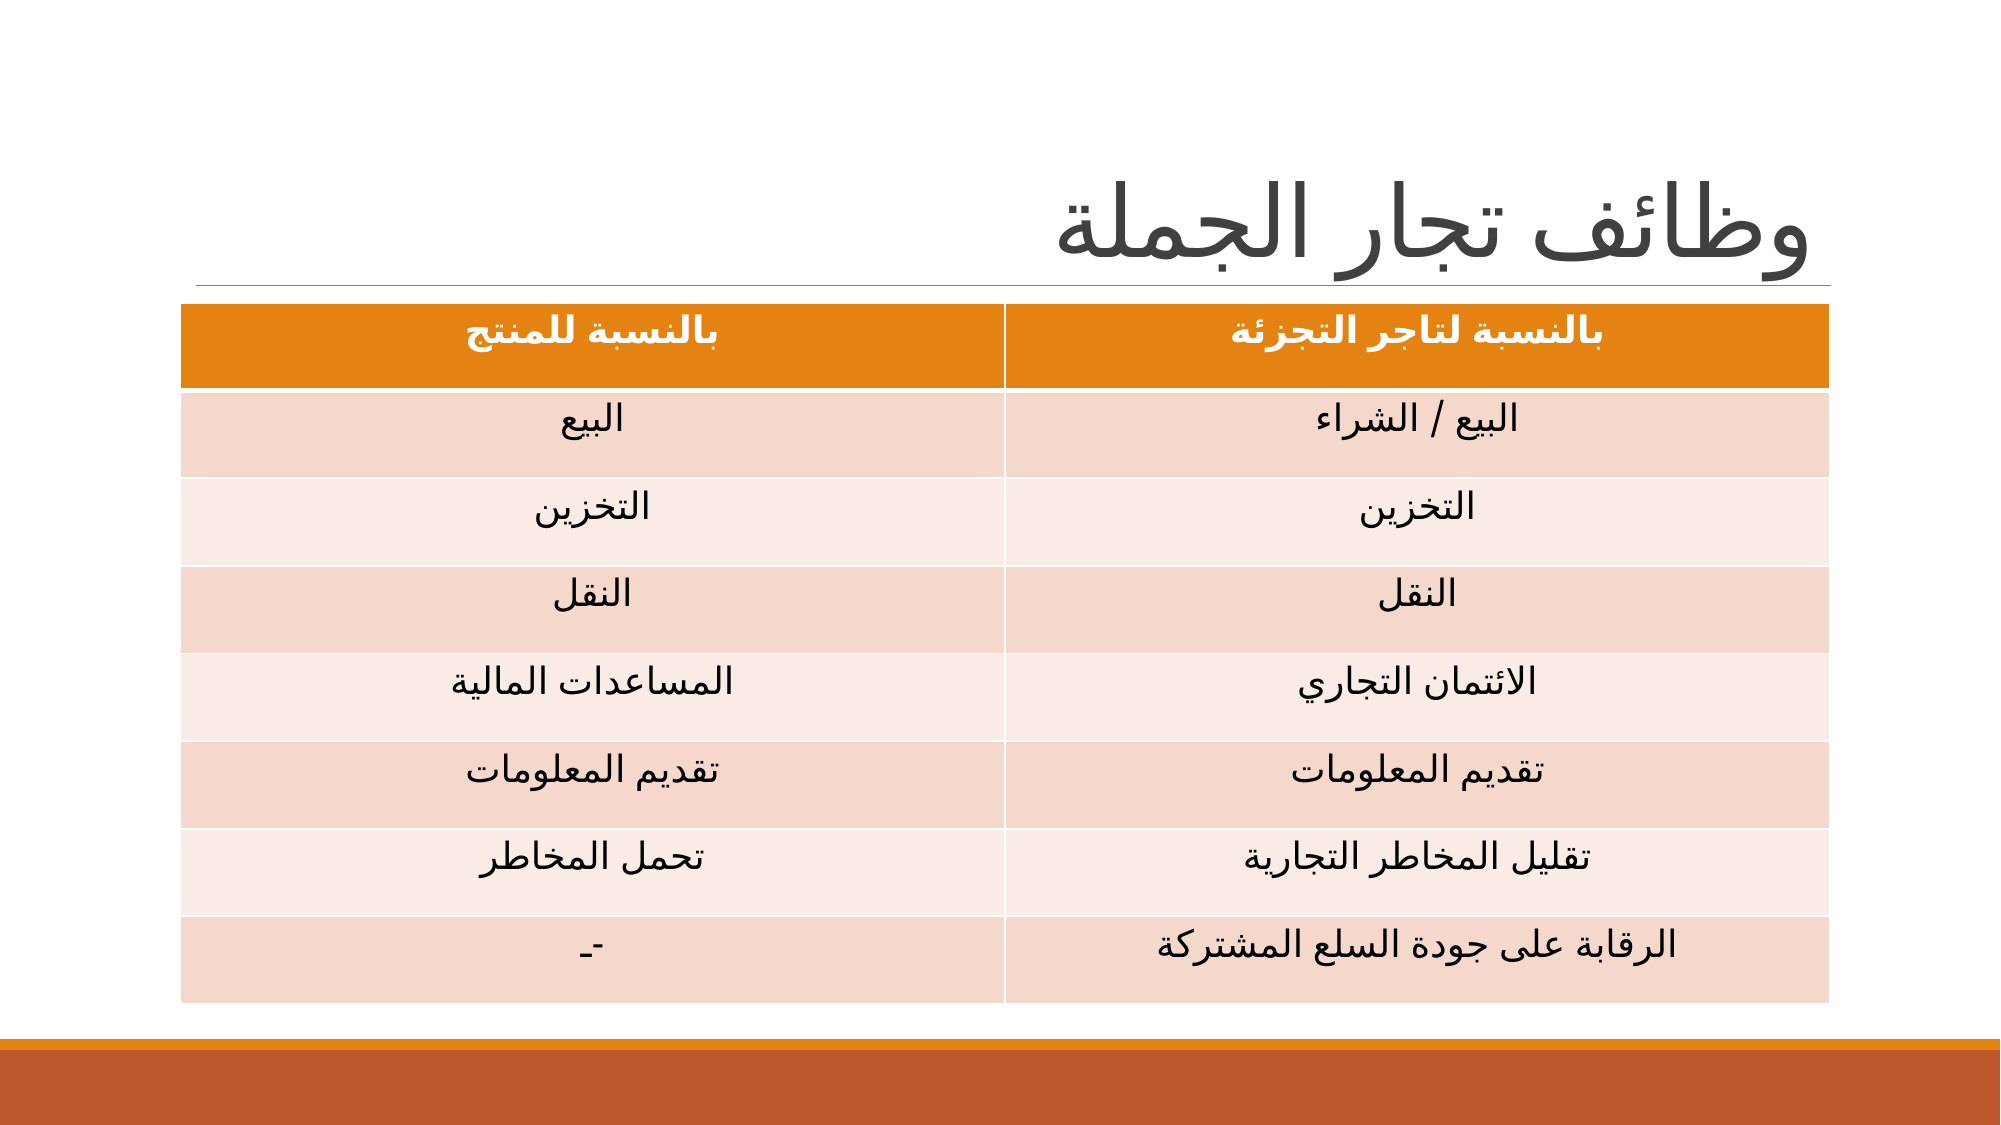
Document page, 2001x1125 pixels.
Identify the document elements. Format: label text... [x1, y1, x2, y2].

table_cell تقديم المعلومات [181, 742, 1004, 828]
table_cell تقديم المعلومات [1006, 742, 1829, 828]
table_cell البيع / الشراء [1006, 393, 1829, 477]
table_cell الرقابة على جودة السلع المشتركة [1006, 917, 1829, 1003]
table_header بالنسبة لتاجر التجزئة [1006, 304, 1829, 388]
table_cell الائتمان التجاري [1006, 654, 1829, 740]
table_cell تحمل المخاطر [181, 830, 1004, 915]
table_cell تقليل المخاطر التجارية [1006, 830, 1829, 915]
table_cell المساعدات المالية [181, 654, 1004, 740]
table_cell النقل [181, 567, 1004, 653]
table_cell -ـ [181, 917, 1004, 1003]
table_cell التخزين [181, 479, 1004, 565]
title وظائف تجار الجملة [180, 47, 1830, 285]
table_cell البيع [181, 393, 1004, 477]
table_cell التخزين [1006, 479, 1829, 565]
table_header بالنسبة للمنتج [181, 304, 1004, 388]
table_cell النقل [1006, 567, 1829, 653]
